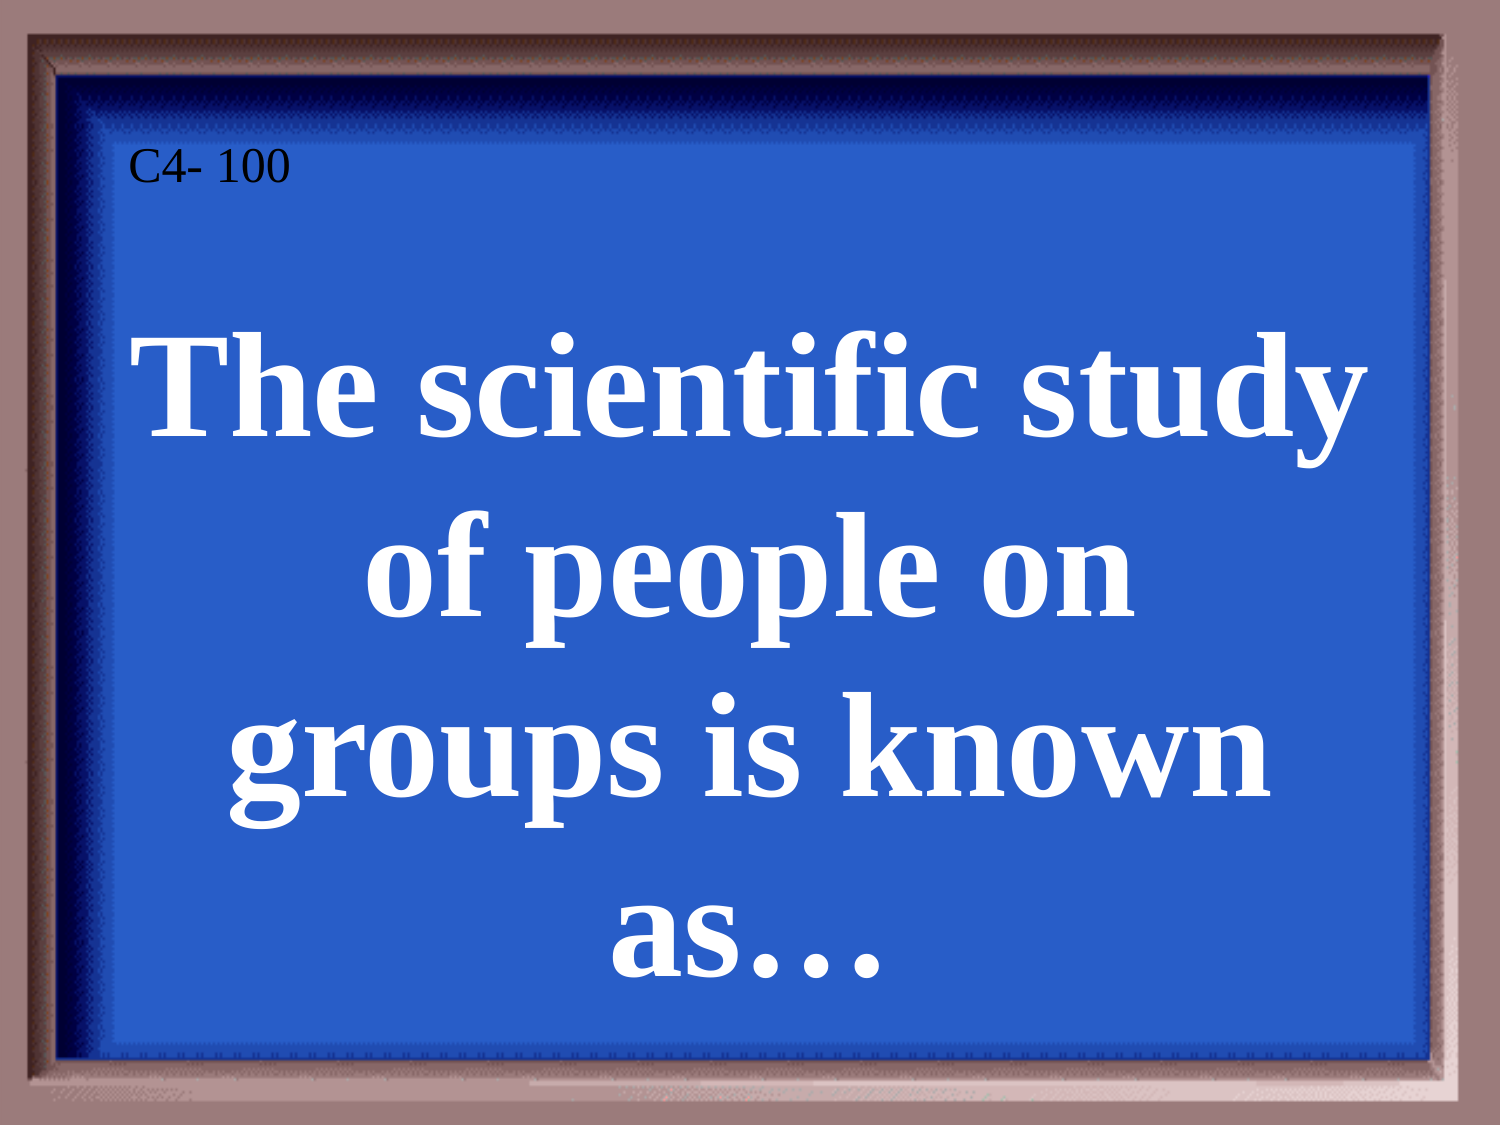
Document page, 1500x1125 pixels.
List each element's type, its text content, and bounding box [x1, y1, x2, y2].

text_box C4- 100 [113, 124, 306, 200]
title The scientific study of people on groups is known as… [112, 462, 1388, 650]
picture [0, 0, 1500, 1125]
